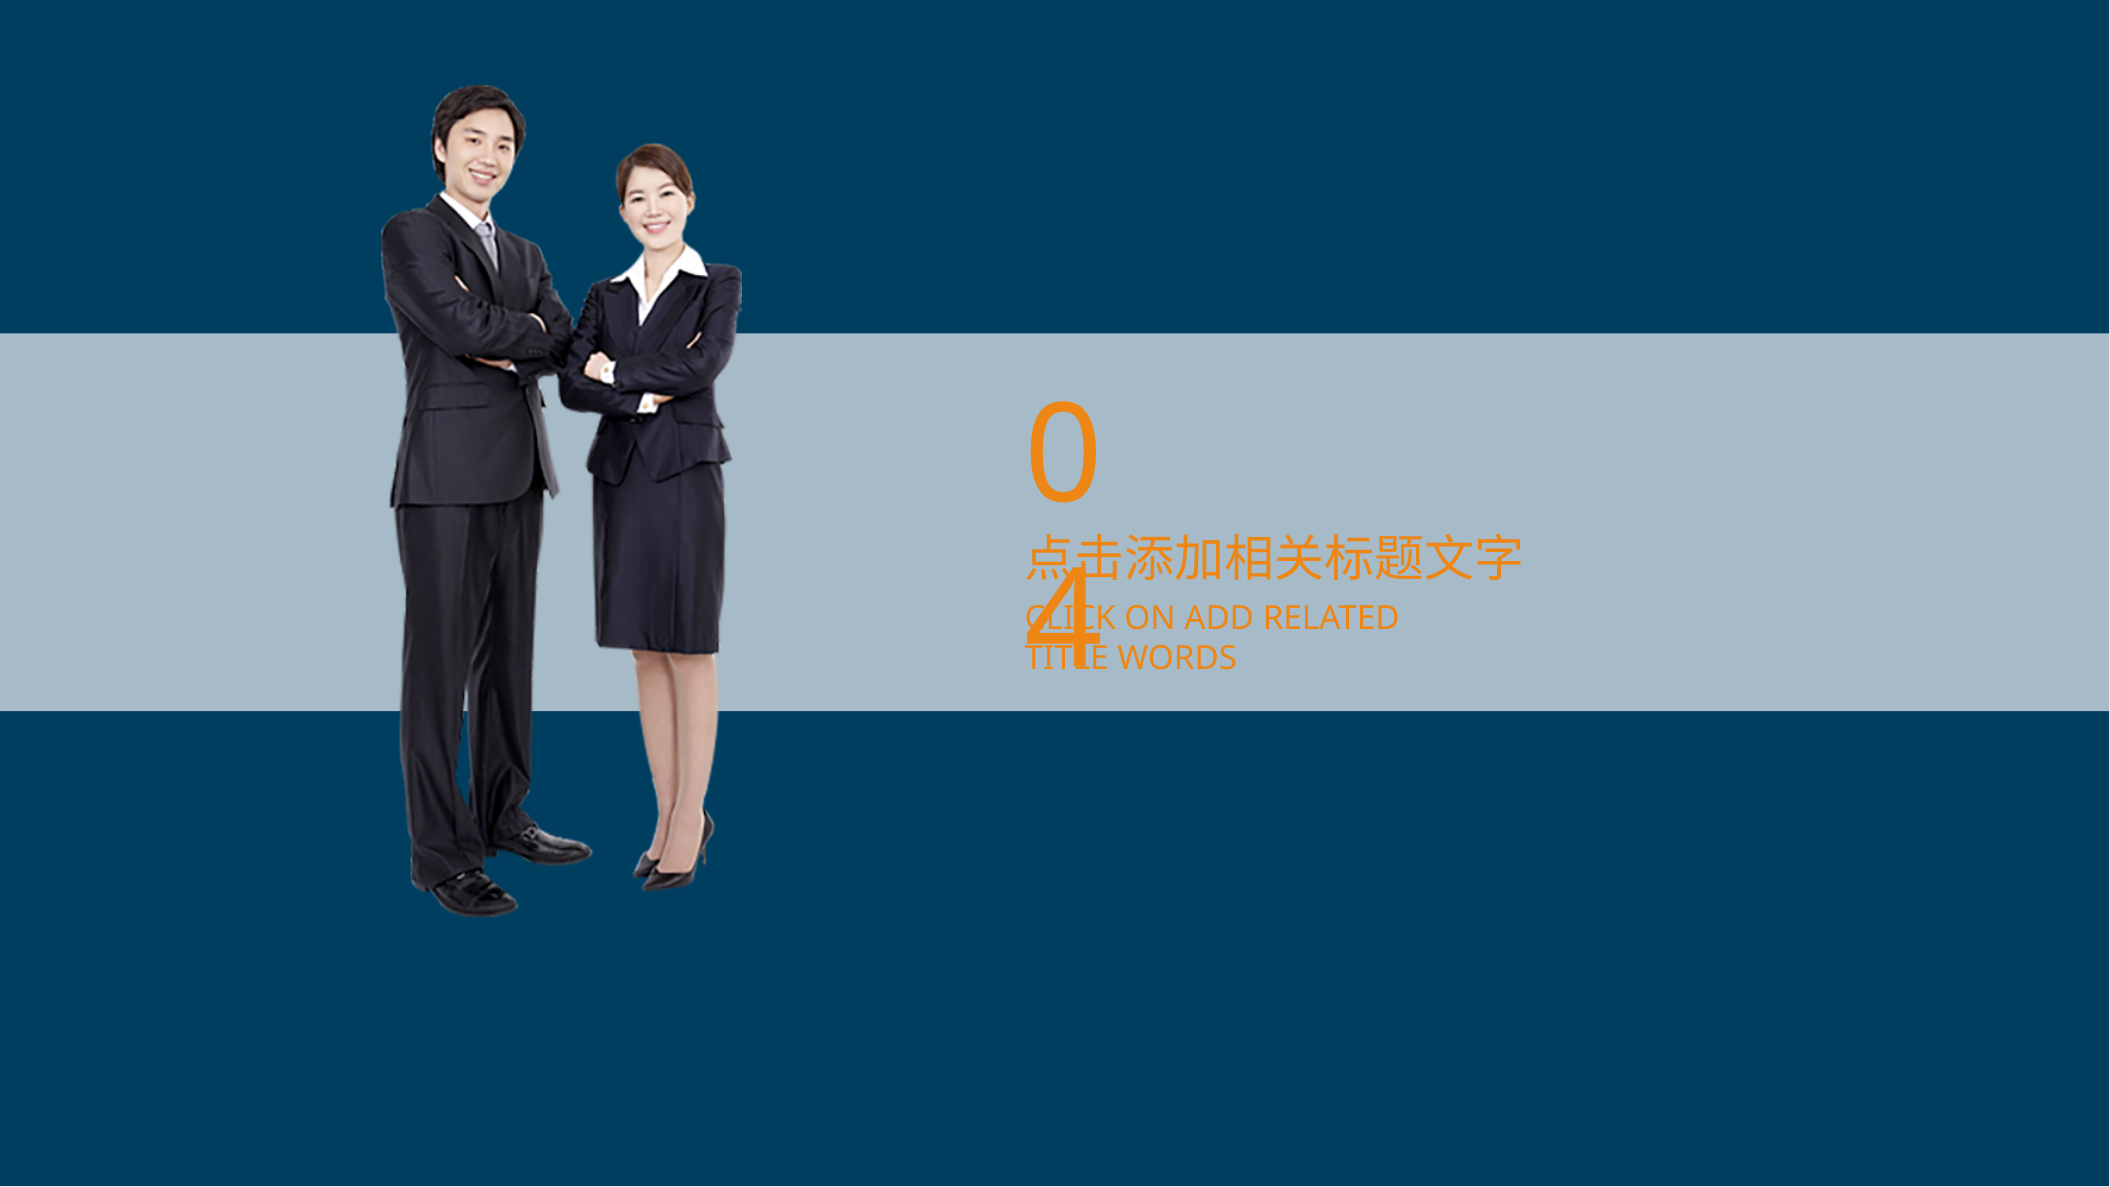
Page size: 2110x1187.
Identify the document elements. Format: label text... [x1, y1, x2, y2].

text_box 04 [1009, 356, 1185, 702]
text_box [0, 0, 2110, 332]
text_box [742, 332, 2110, 712]
text_box [0, 712, 2110, 1187]
picture [381, 85, 742, 917]
text_box Click on add related title words [1185, 594, 1421, 684]
text_box 点击添加相关标题文字 [1185, 519, 1551, 594]
text_box [0, 332, 381, 712]
